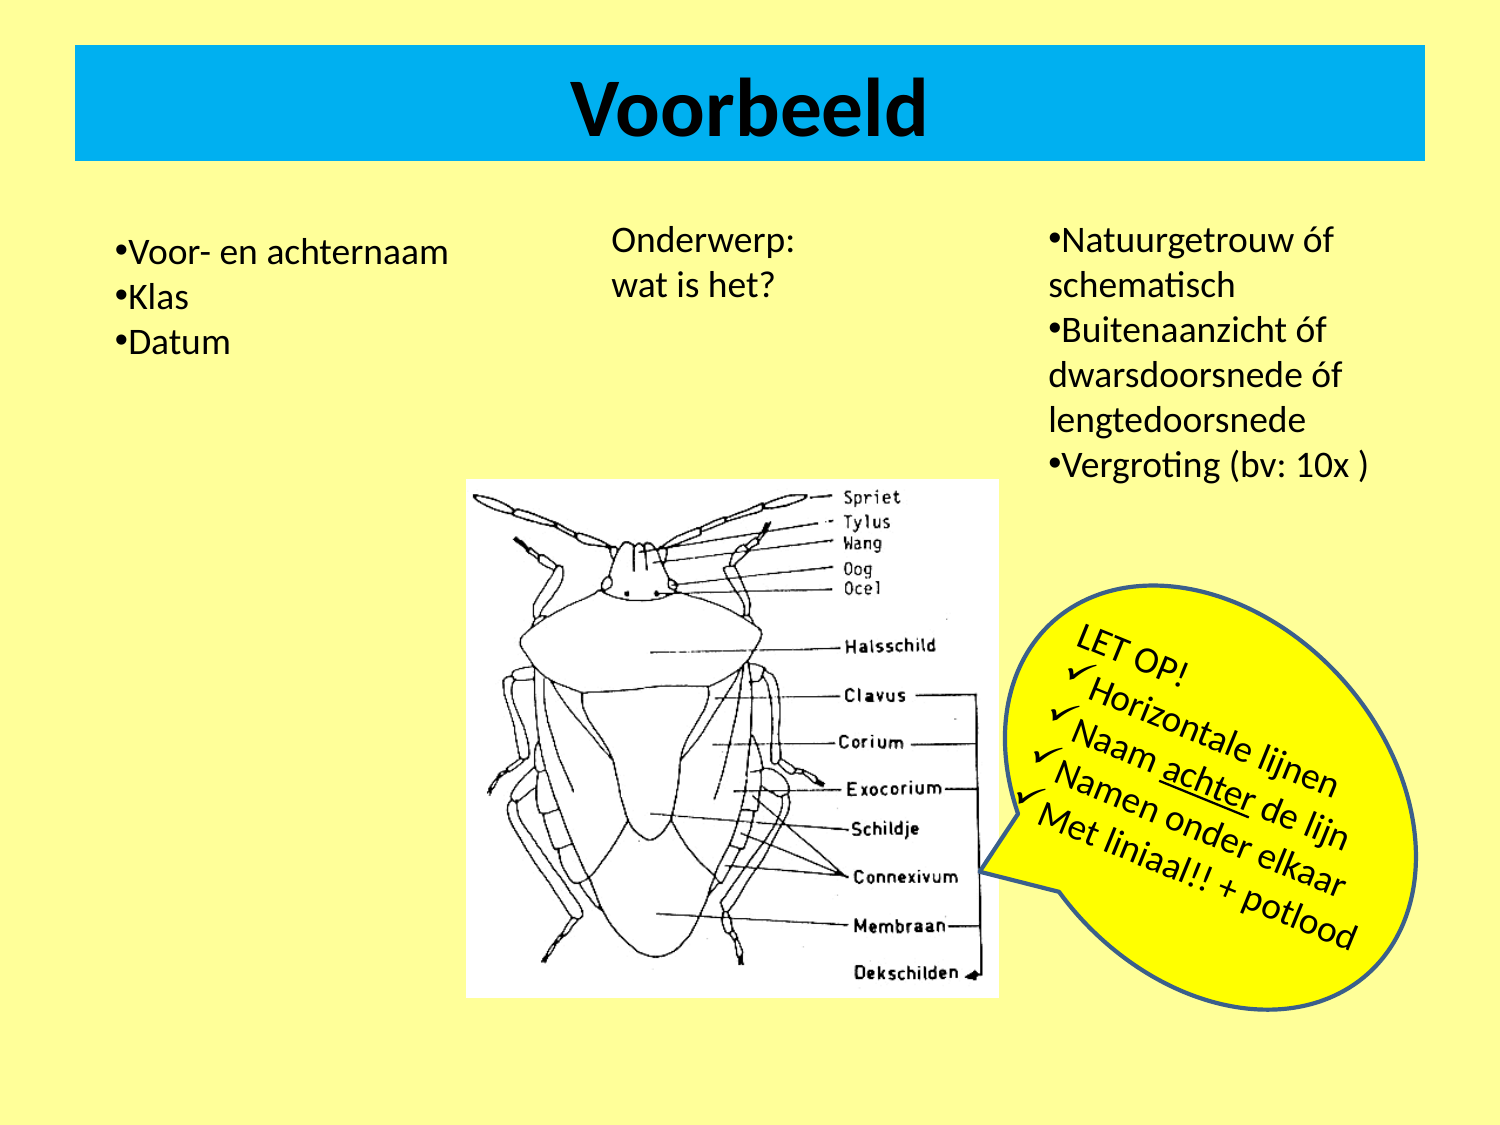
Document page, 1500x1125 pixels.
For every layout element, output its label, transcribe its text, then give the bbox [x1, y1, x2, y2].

text_box Natuurgetrouw óf schematisch Buitenaanzicht óf dwarsdoorsnede óf lengtedoorsnede Vergroting (bv: 10x ) [1033, 208, 1400, 493]
text_box Voor- en achternaam Klas Datum [100, 219, 526, 370]
title Voorbeeld [75, 45, 1425, 161]
picture [466, 479, 999, 999]
text_box Onderwerp: wat is het? [596, 208, 833, 313]
text_box [1003, 603, 1075, 773]
text_box LET OP! Horizontale lijnen Naam achter de lijn Namen onder elkaar Met liniaal!! + potlood [1003, 597, 1473, 982]
text_box [1003, 828, 1369, 1012]
text_box [1082, 583, 1376, 719]
